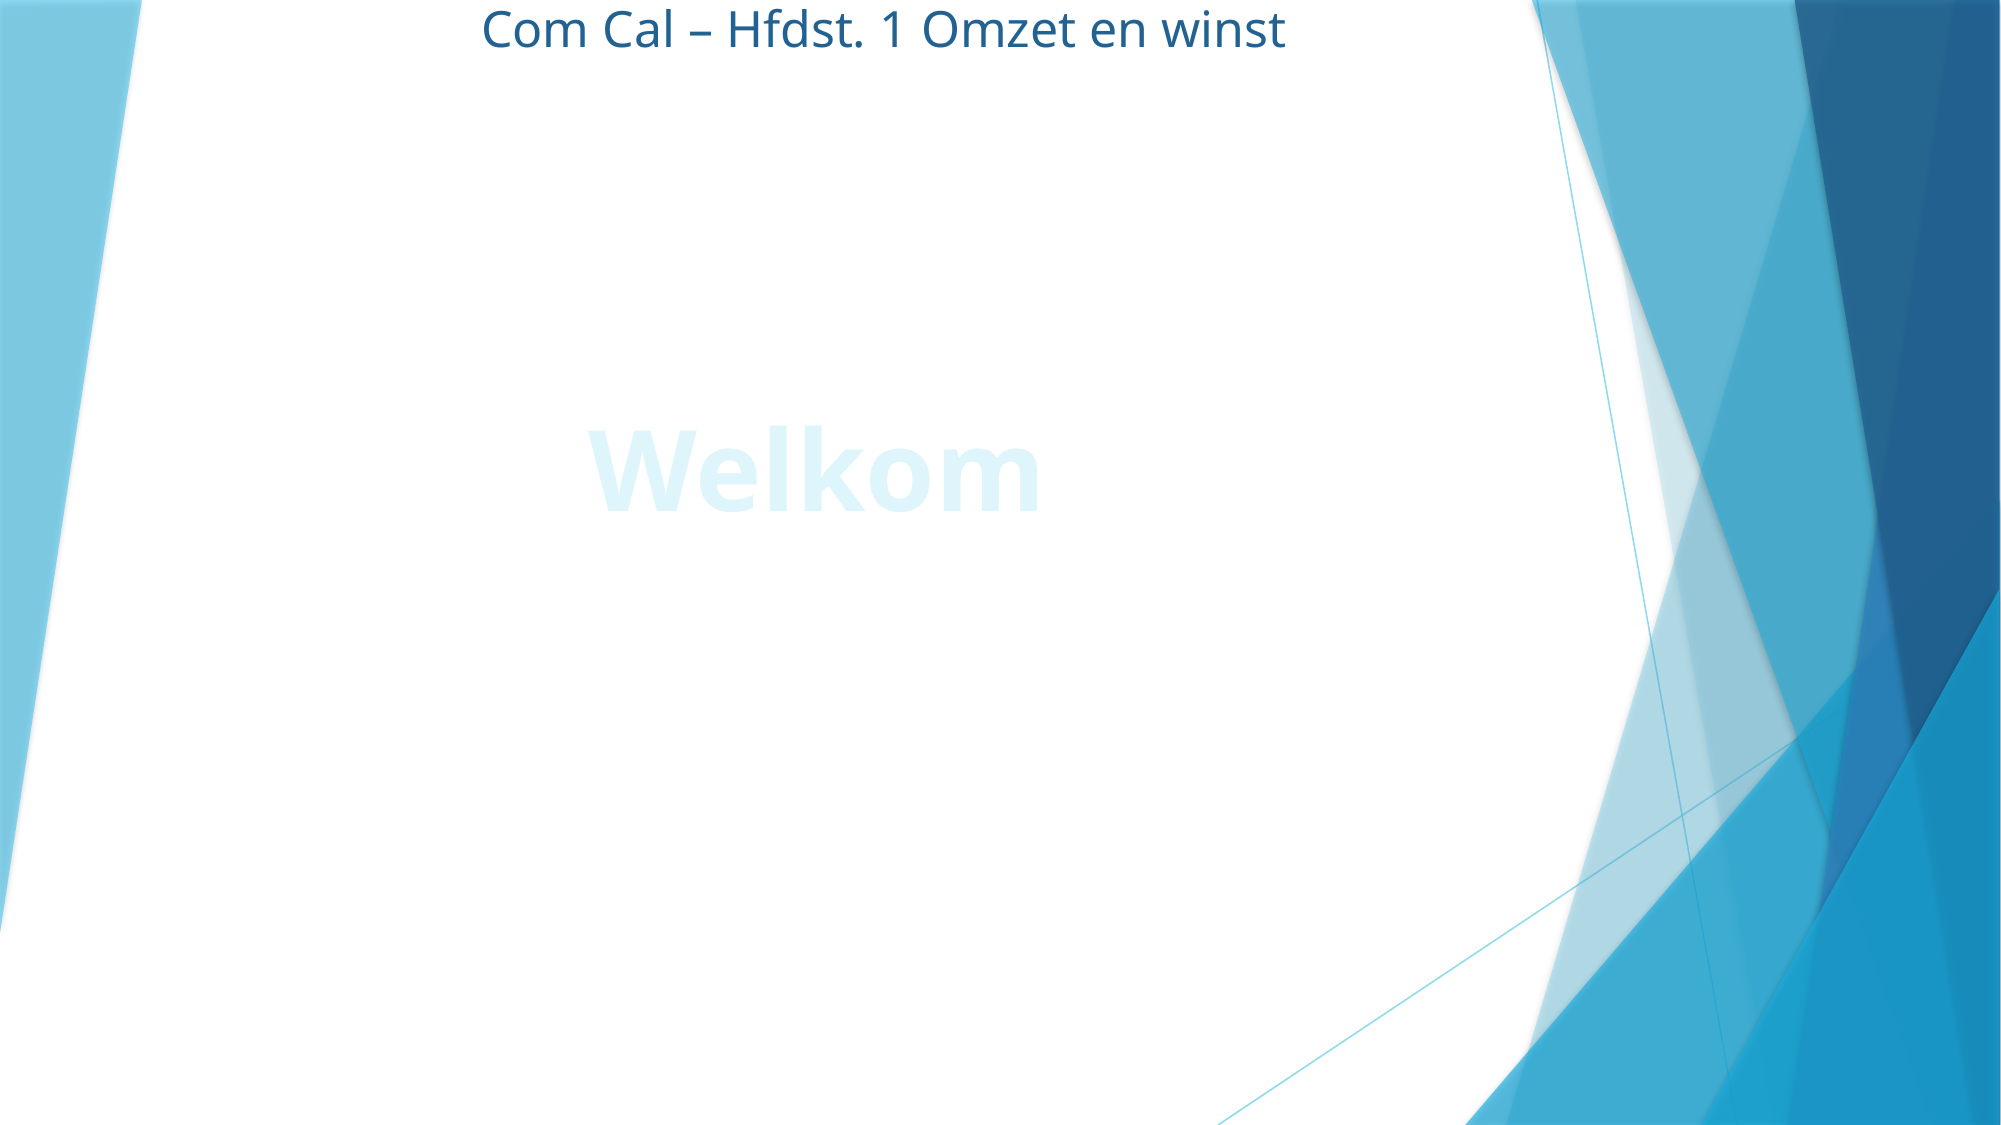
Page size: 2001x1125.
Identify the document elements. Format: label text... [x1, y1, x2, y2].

text_box Com Cal – Hfdst. 1 Omzet en winst [0, 0, 1769, 66]
text_box Welkom [102, 391, 1532, 542]
